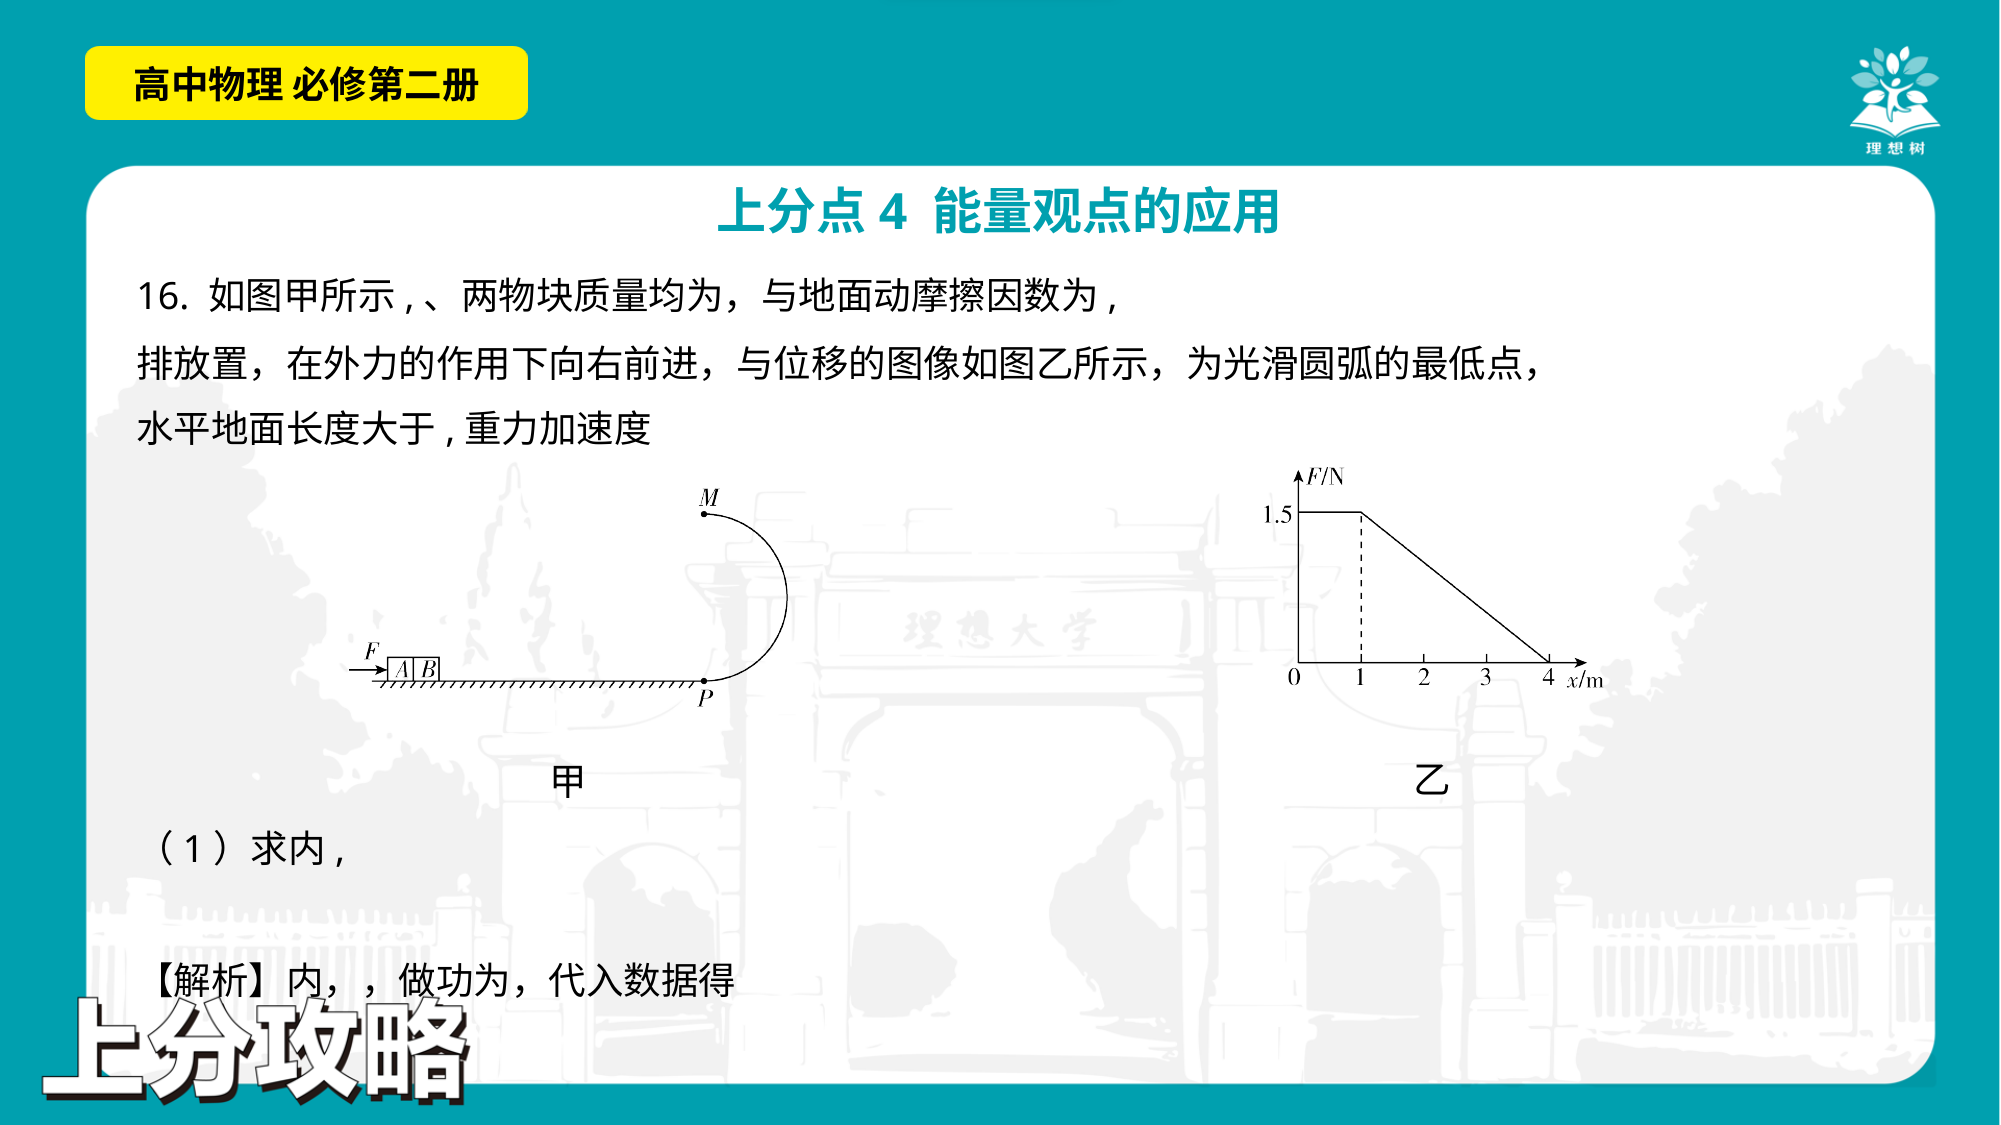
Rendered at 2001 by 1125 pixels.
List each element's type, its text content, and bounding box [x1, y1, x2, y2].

picture [0, 0, 2000, 1125]
text_box 甲 [545, 735, 592, 796]
text_box 乙 [1409, 734, 1456, 795]
